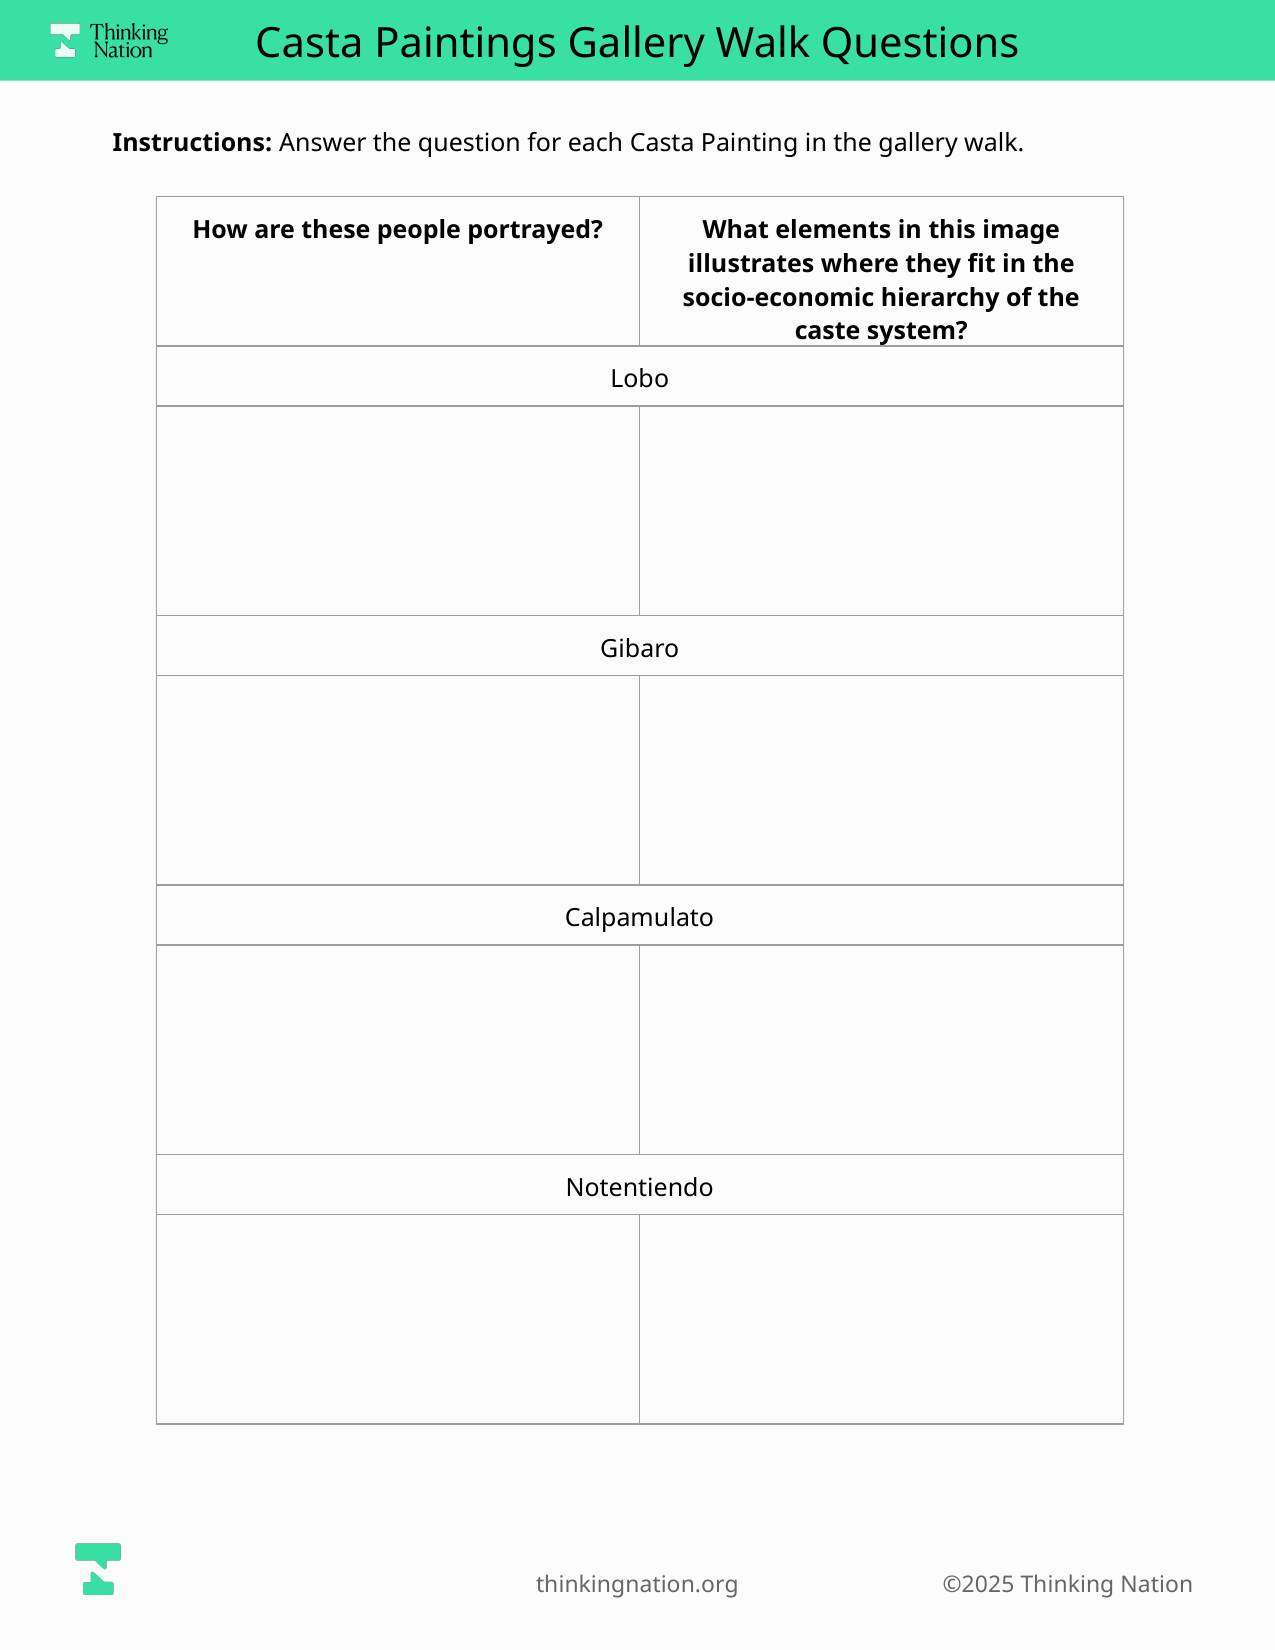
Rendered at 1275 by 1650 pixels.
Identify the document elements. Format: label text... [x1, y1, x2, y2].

table_cell [157, 407, 639, 615]
table_cell [157, 676, 639, 884]
text_box Casta Paintings Gallery Walk Questions [0, 0, 1275, 81]
table_cell [157, 946, 639, 1154]
table_header What elements in this image illustrates where they fit in the socio-economic hierarchy of the caste system? [640, 197, 1123, 345]
table_cell [640, 946, 1123, 1154]
table_cell [640, 1215, 1123, 1423]
text_box thinkingnation.org [486, 1553, 789, 1605]
picture [36, 12, 172, 69]
table_header How are these people portrayed? [157, 197, 639, 345]
table_cell [157, 1215, 639, 1423]
table_cell [640, 407, 1123, 615]
table_cell Gibaro [157, 616, 1123, 675]
table_cell Notentiendo [157, 1155, 1123, 1214]
text_box Instructions: Answer the question for each Casta Painting in the gallery walk. [97, 107, 1178, 413]
text_box ©2025 Thinking Nation [907, 1553, 1210, 1605]
picture [62, 1533, 134, 1605]
table_cell Lobo [157, 347, 1123, 405]
table_cell [640, 676, 1123, 884]
table_cell Calpamulato [157, 886, 1123, 944]
